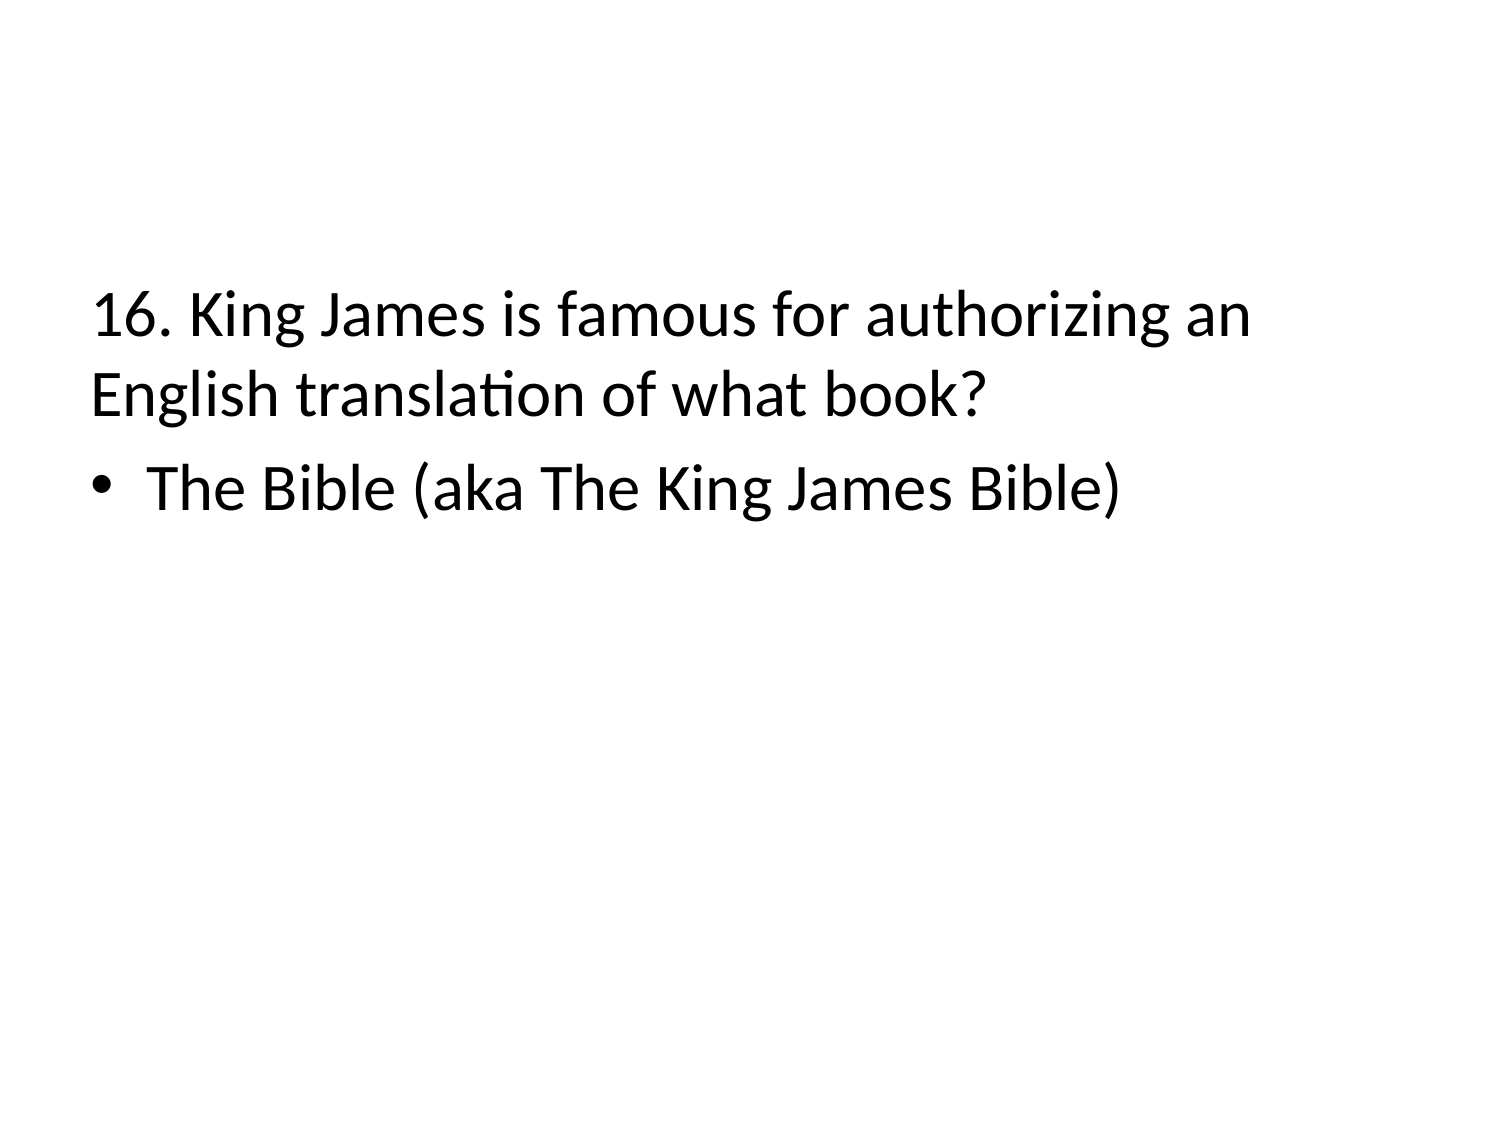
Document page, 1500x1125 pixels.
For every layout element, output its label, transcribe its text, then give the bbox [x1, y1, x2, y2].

list 16. King James is famous for authorizing an English translation of what book? The Bible (aka The King James Bible) [75, 262, 1425, 1005]
